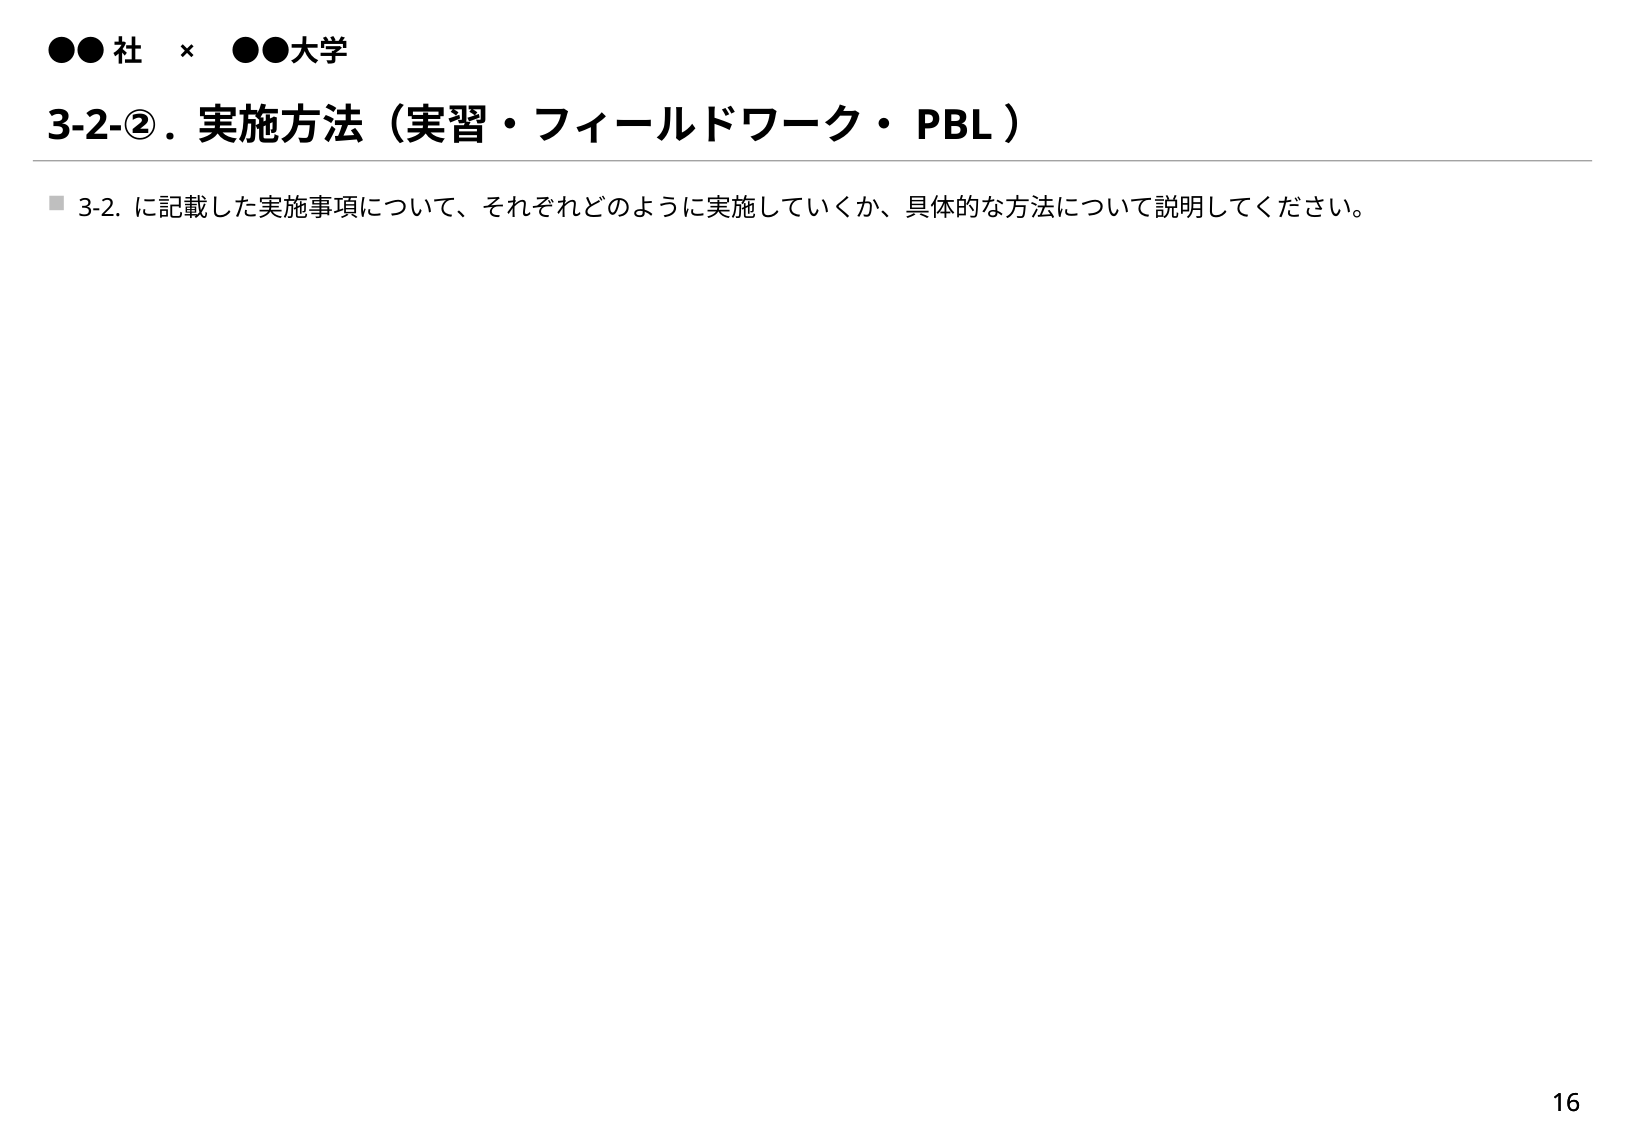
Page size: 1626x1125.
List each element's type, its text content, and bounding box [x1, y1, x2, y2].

list 3-2-②. 実施方法（実習・フィールドワーク・PBL） [32, 89, 1593, 155]
list 3-2. に記載した実施事項について、それぞれどのように実施していくか、具体的な方法について説明してください。 [32, 184, 1593, 837]
title ●●社 × ●●大学 [32, 25, 1593, 85]
